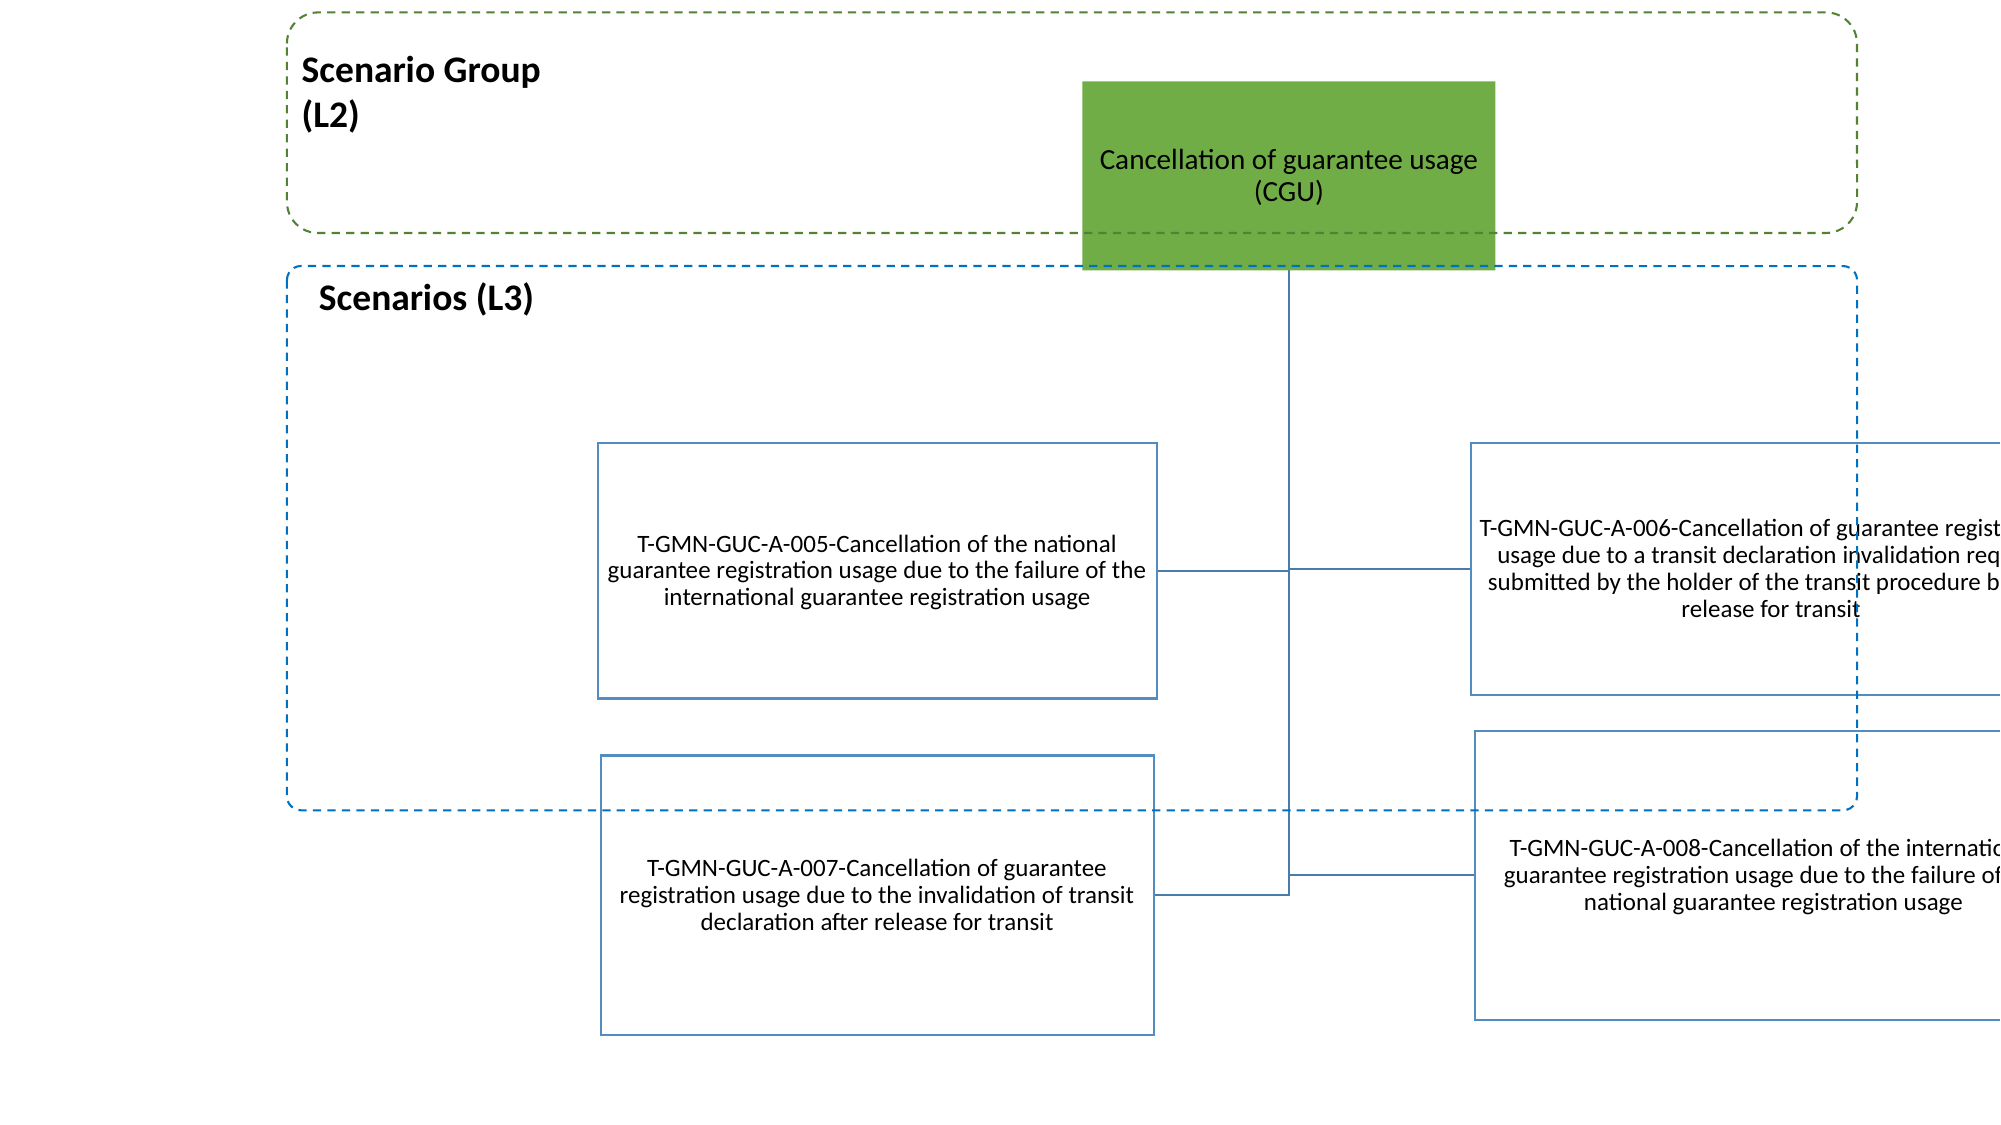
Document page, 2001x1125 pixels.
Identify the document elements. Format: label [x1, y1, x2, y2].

text_box [286, 12, 1858, 846]
